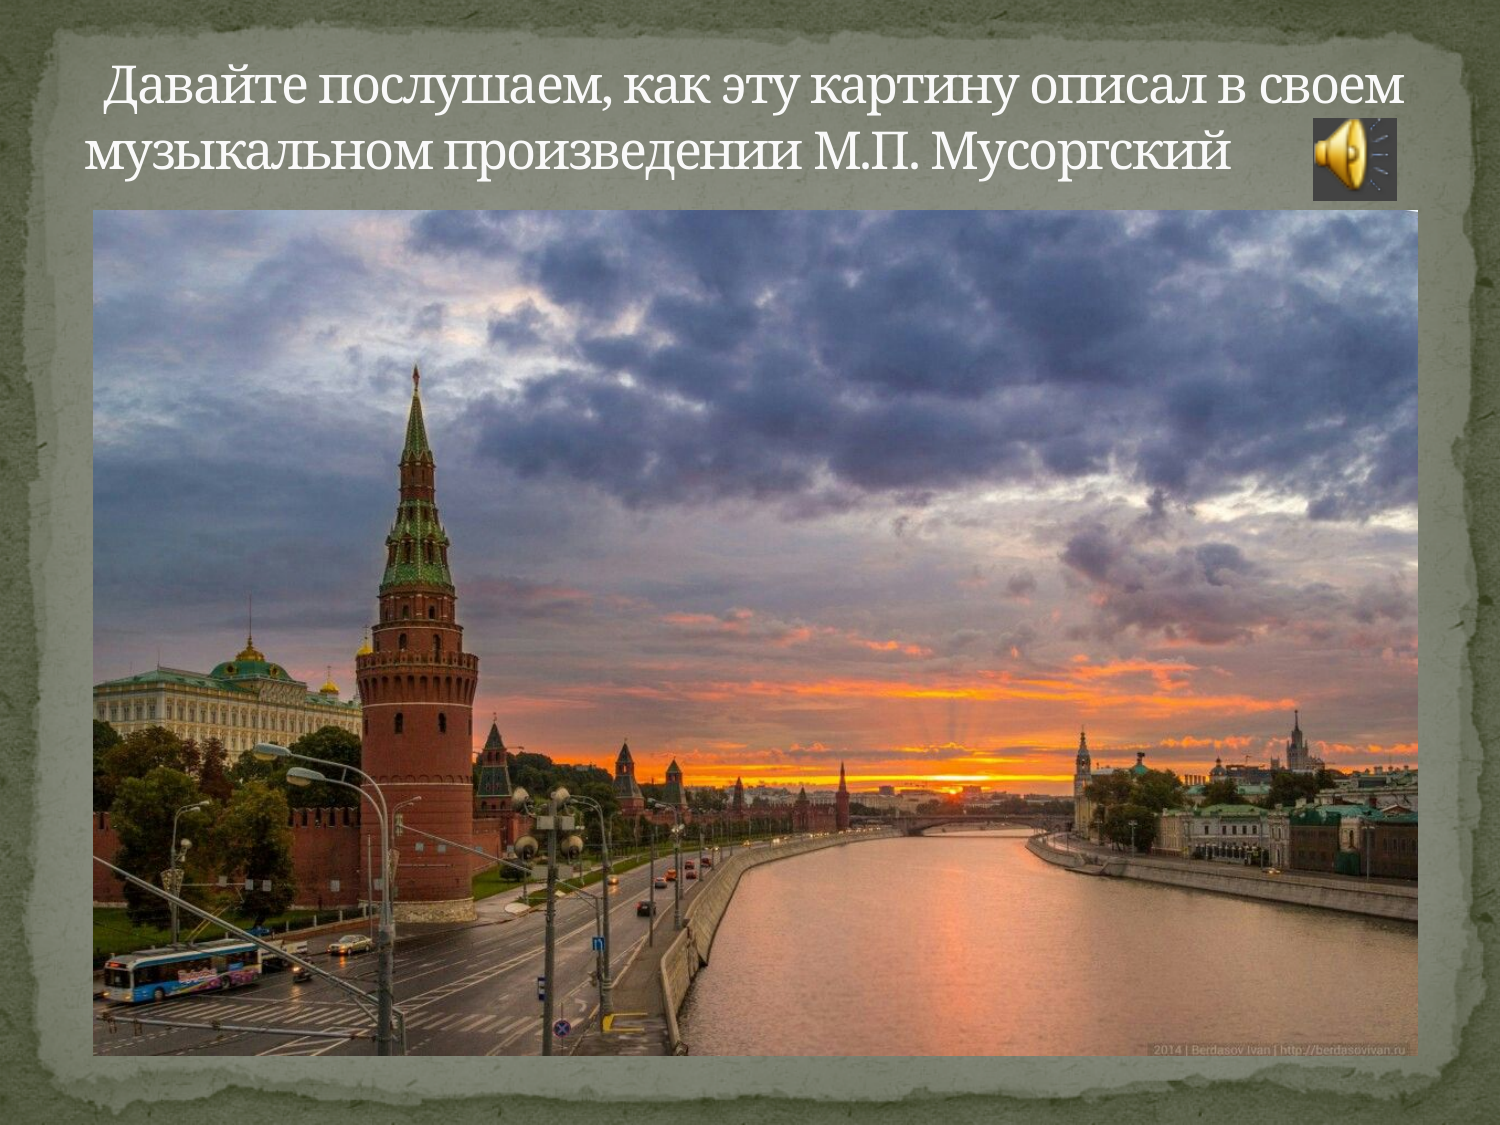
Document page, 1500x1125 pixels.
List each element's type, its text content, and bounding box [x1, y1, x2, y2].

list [96, 213, 1416, 1053]
title Давайте послушаем, как эту картину описал в своем музыкальном произведении М.П. Мусоргский [70, 0, 1421, 188]
picture [1313, 117, 1397, 202]
